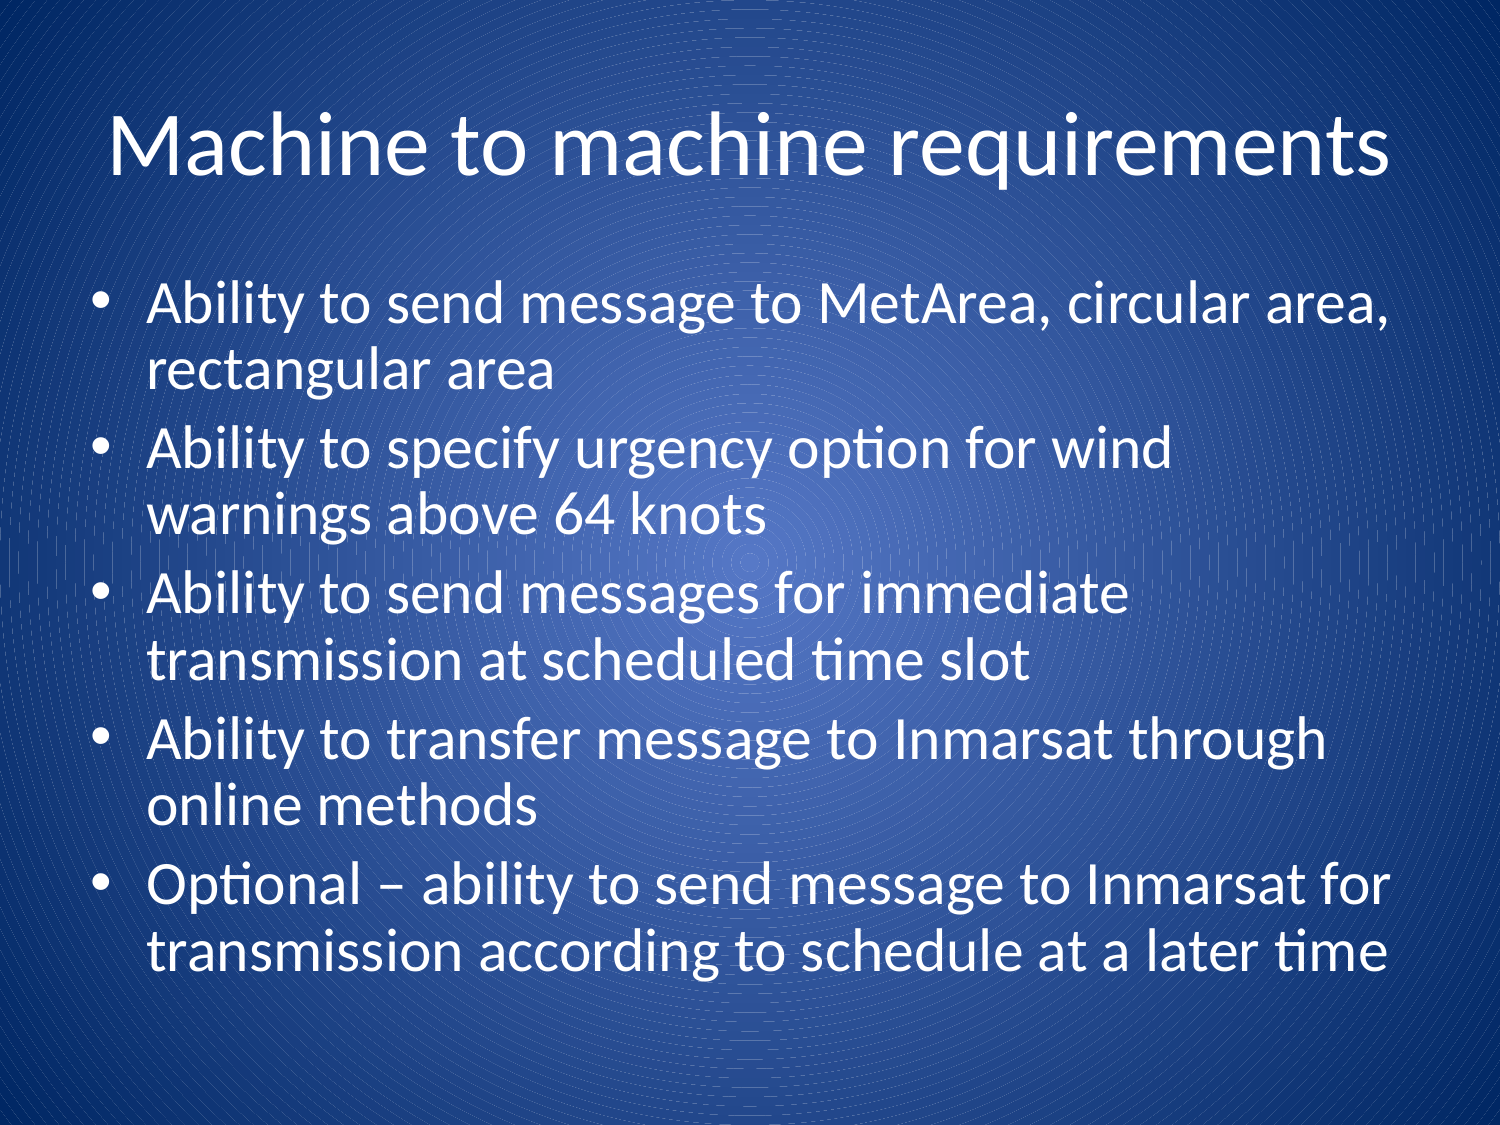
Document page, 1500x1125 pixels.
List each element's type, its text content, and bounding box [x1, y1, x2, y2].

title Machine to machine requirements [75, 45, 1425, 233]
list Ability to send message to MetArea, circular area, rectangular area Ability to specify urgency option for wind warnings above 64 knots Ability to send messages for immediate transmission at scheduled time slot Ability to transfer message to Inmarsat through online methods Optional – ability to send message to Inmarsat for transmission according to schedule at a later time [75, 262, 1425, 1083]
